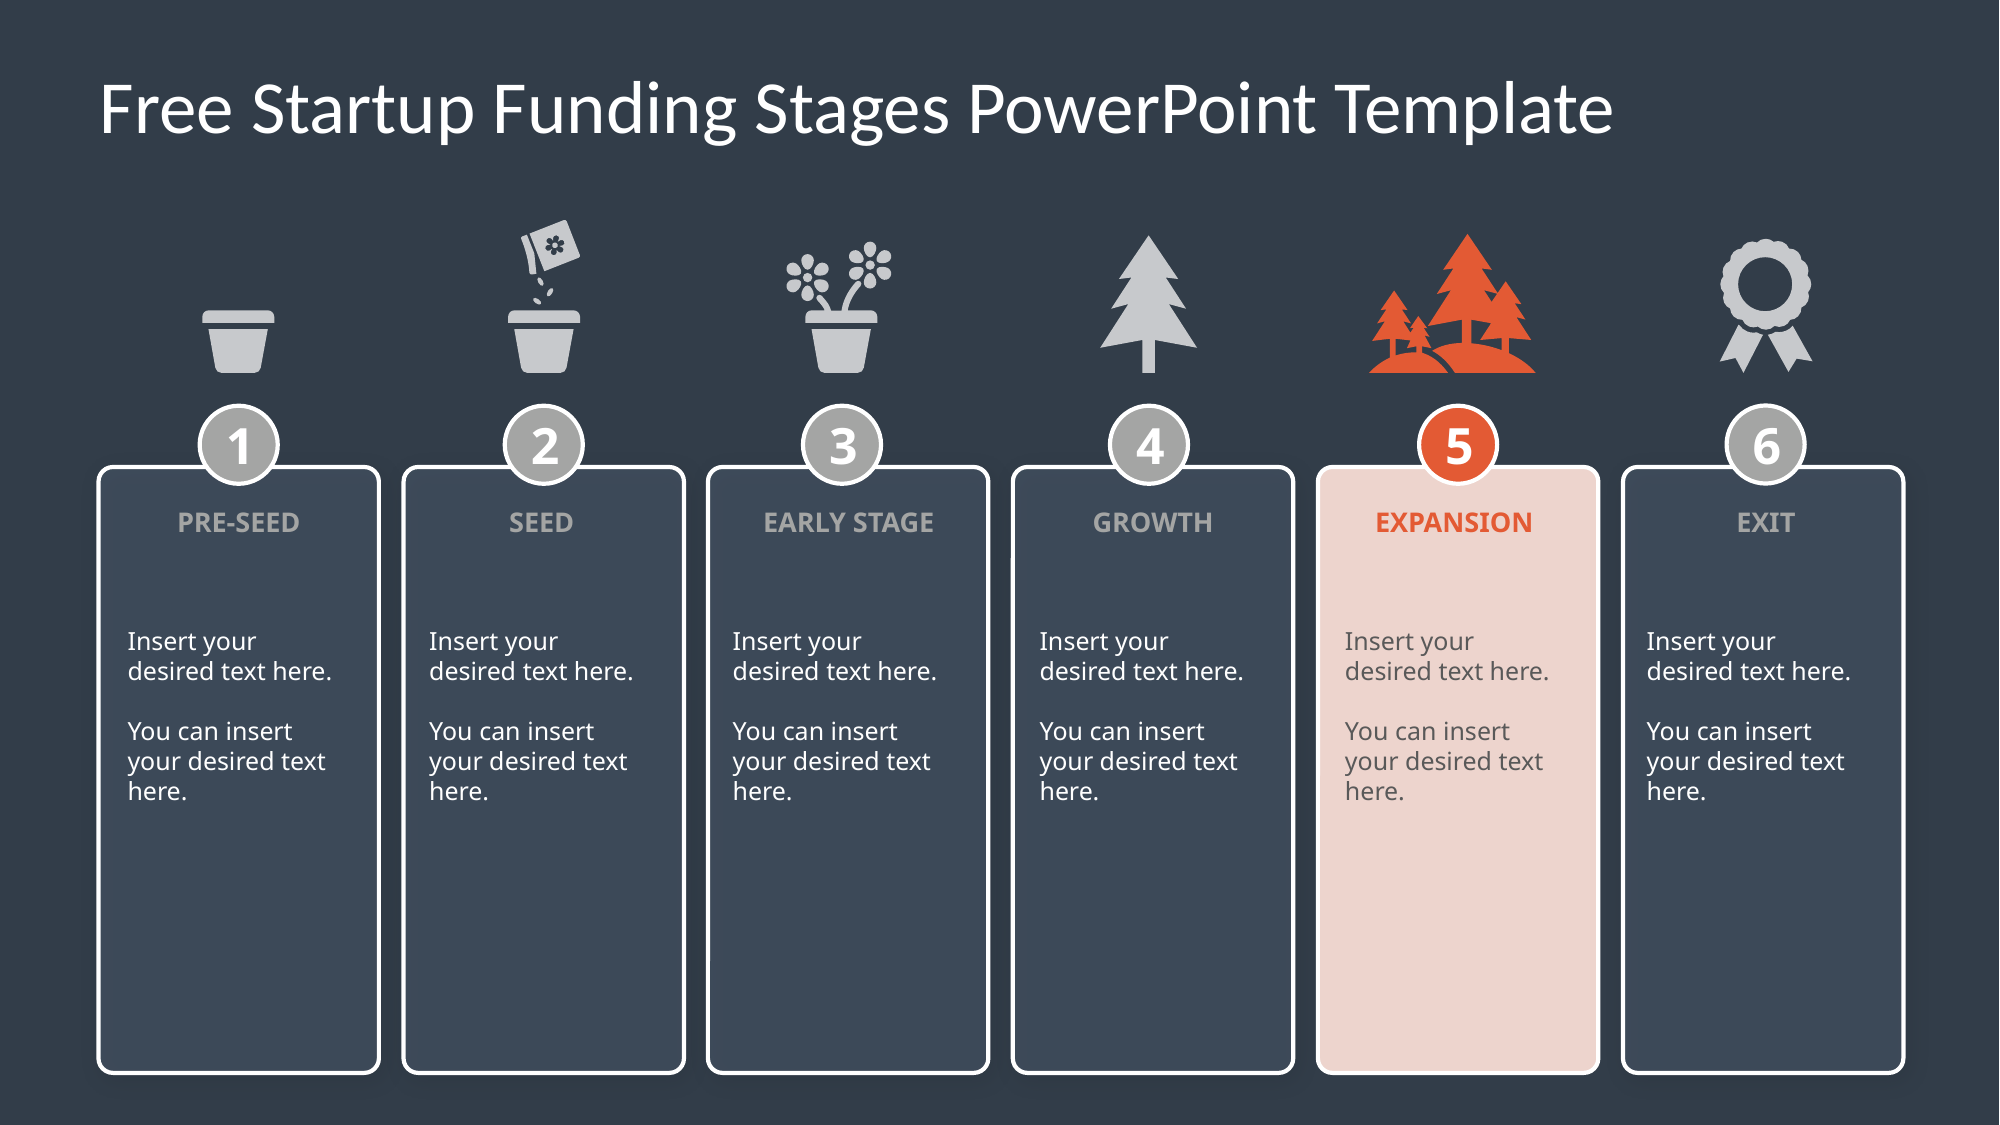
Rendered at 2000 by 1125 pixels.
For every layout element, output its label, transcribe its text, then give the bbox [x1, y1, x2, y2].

text_box PRE-SEED [120, 499, 358, 549]
text_box Insert your desired text here. You can insert your desired text here. [1345, 625, 1564, 844]
text_box 3 [800, 403, 884, 486]
text_box 5 [1417, 403, 1500, 486]
text_box [705, 464, 991, 1076]
text_box Insert your desired text here. You can insert your desired text here. [1646, 625, 1866, 844]
text_box 2 [502, 403, 585, 486]
text_box [1315, 464, 1601, 1076]
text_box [507, 219, 581, 374]
text_box [96, 464, 381, 1076]
title Free Startup Funding Stages PowerPoint Template [99, 45, 1900, 162]
text_box Insert your desired text here. You can insert your desired text here. [127, 625, 346, 844]
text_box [786, 241, 892, 374]
text_box Insert your desired text here. You can insert your desired text here. [1039, 625, 1259, 844]
text_box EARLY STAGE [727, 492, 970, 556]
text_box [1100, 235, 1198, 373]
text_box Insert your desired text here. You can insert your desired text here. [429, 625, 648, 844]
text_box 1 [197, 403, 280, 486]
text_box GROWTH [1033, 492, 1273, 556]
text_box 6 [1724, 403, 1807, 486]
text_box Insert your desired text here. You can insert your desired text here. [732, 625, 952, 844]
text_box EXIT [1646, 492, 1886, 556]
text_box 4 [1107, 403, 1191, 486]
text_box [202, 310, 275, 374]
text_box SEED [432, 492, 651, 556]
text_box [401, 464, 687, 1076]
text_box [1719, 238, 1813, 374]
text_box EXPANSION [1350, 492, 1559, 556]
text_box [1368, 233, 1536, 374]
text_box [1620, 464, 1906, 1076]
text_box [1010, 464, 1296, 1076]
